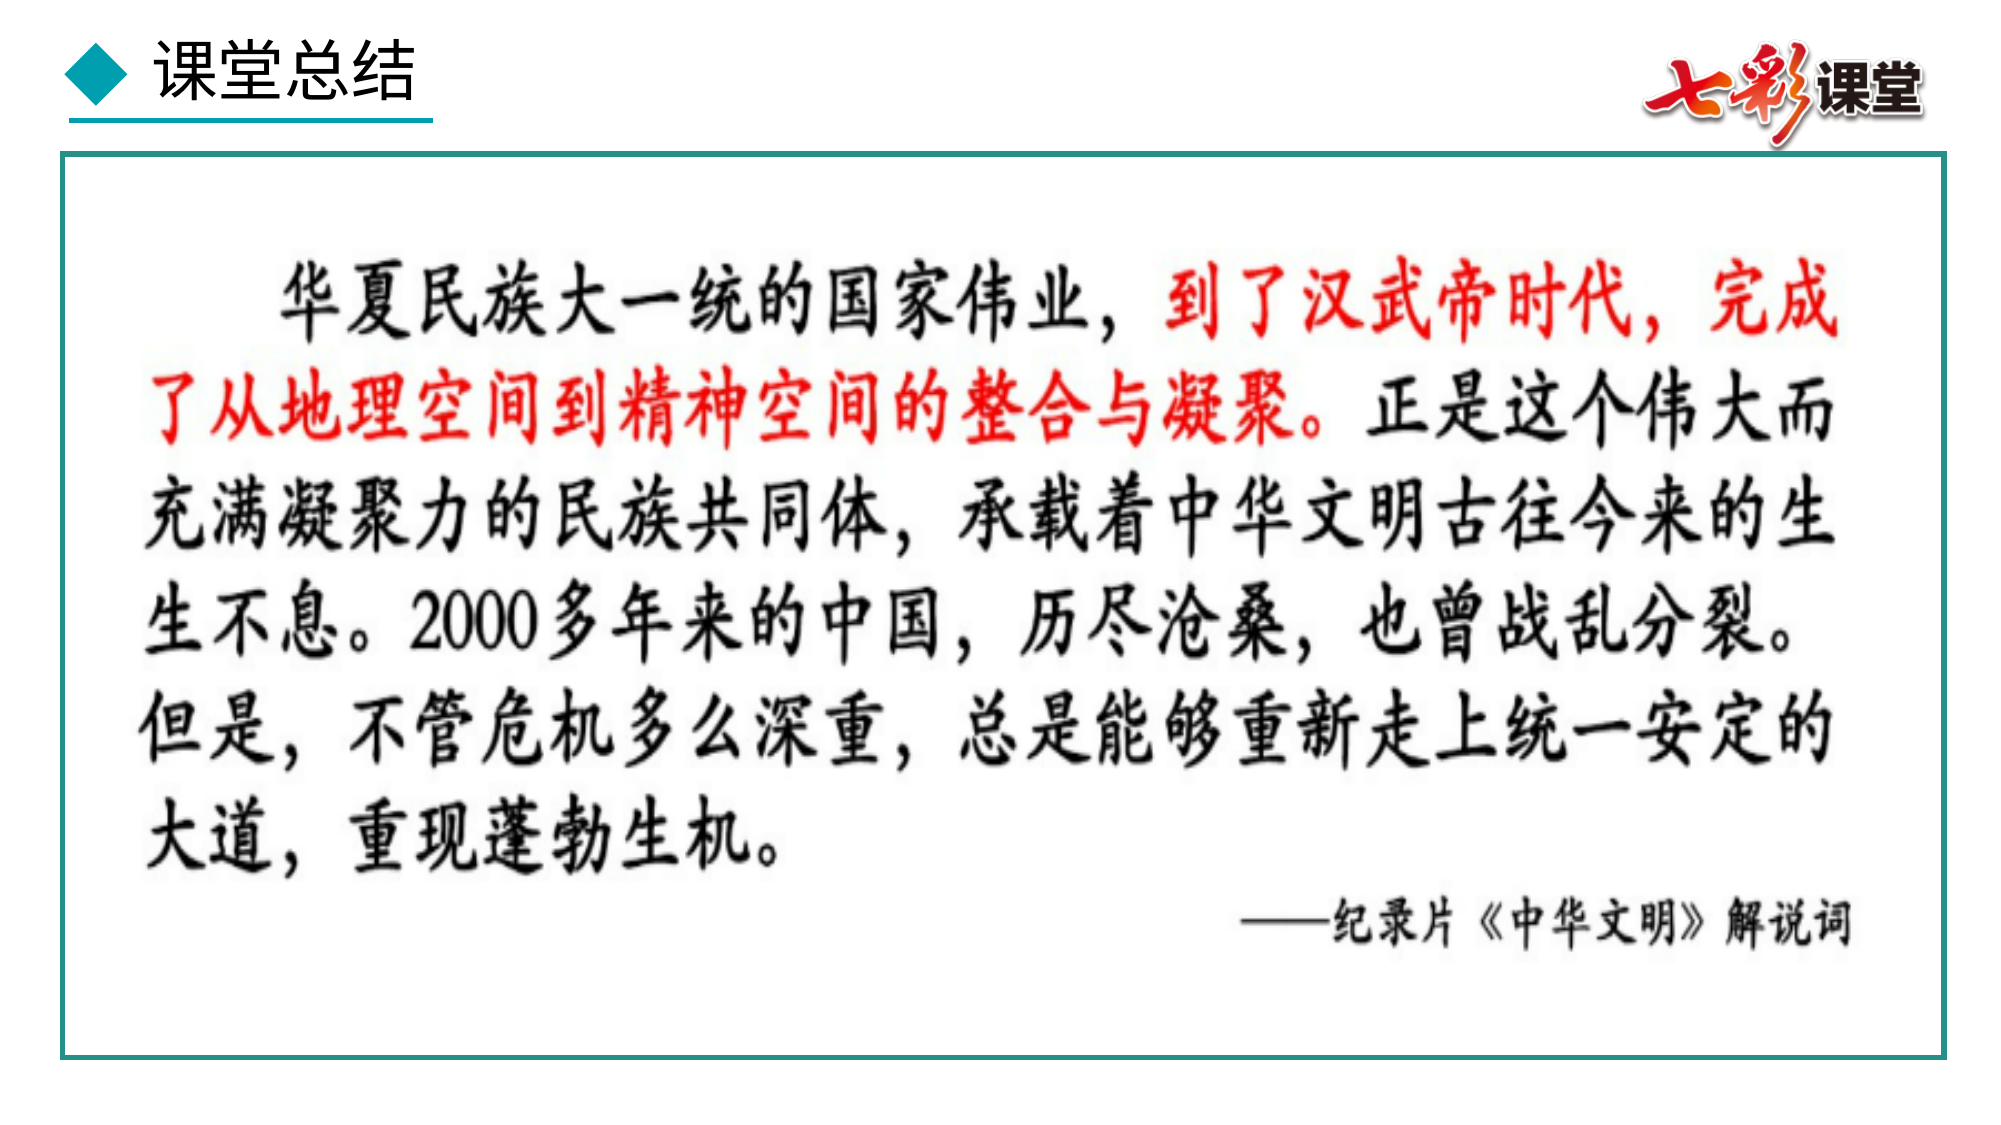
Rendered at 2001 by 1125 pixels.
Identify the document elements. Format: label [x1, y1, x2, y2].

picture [66, 160, 1912, 1051]
picture [1638, 35, 1932, 151]
